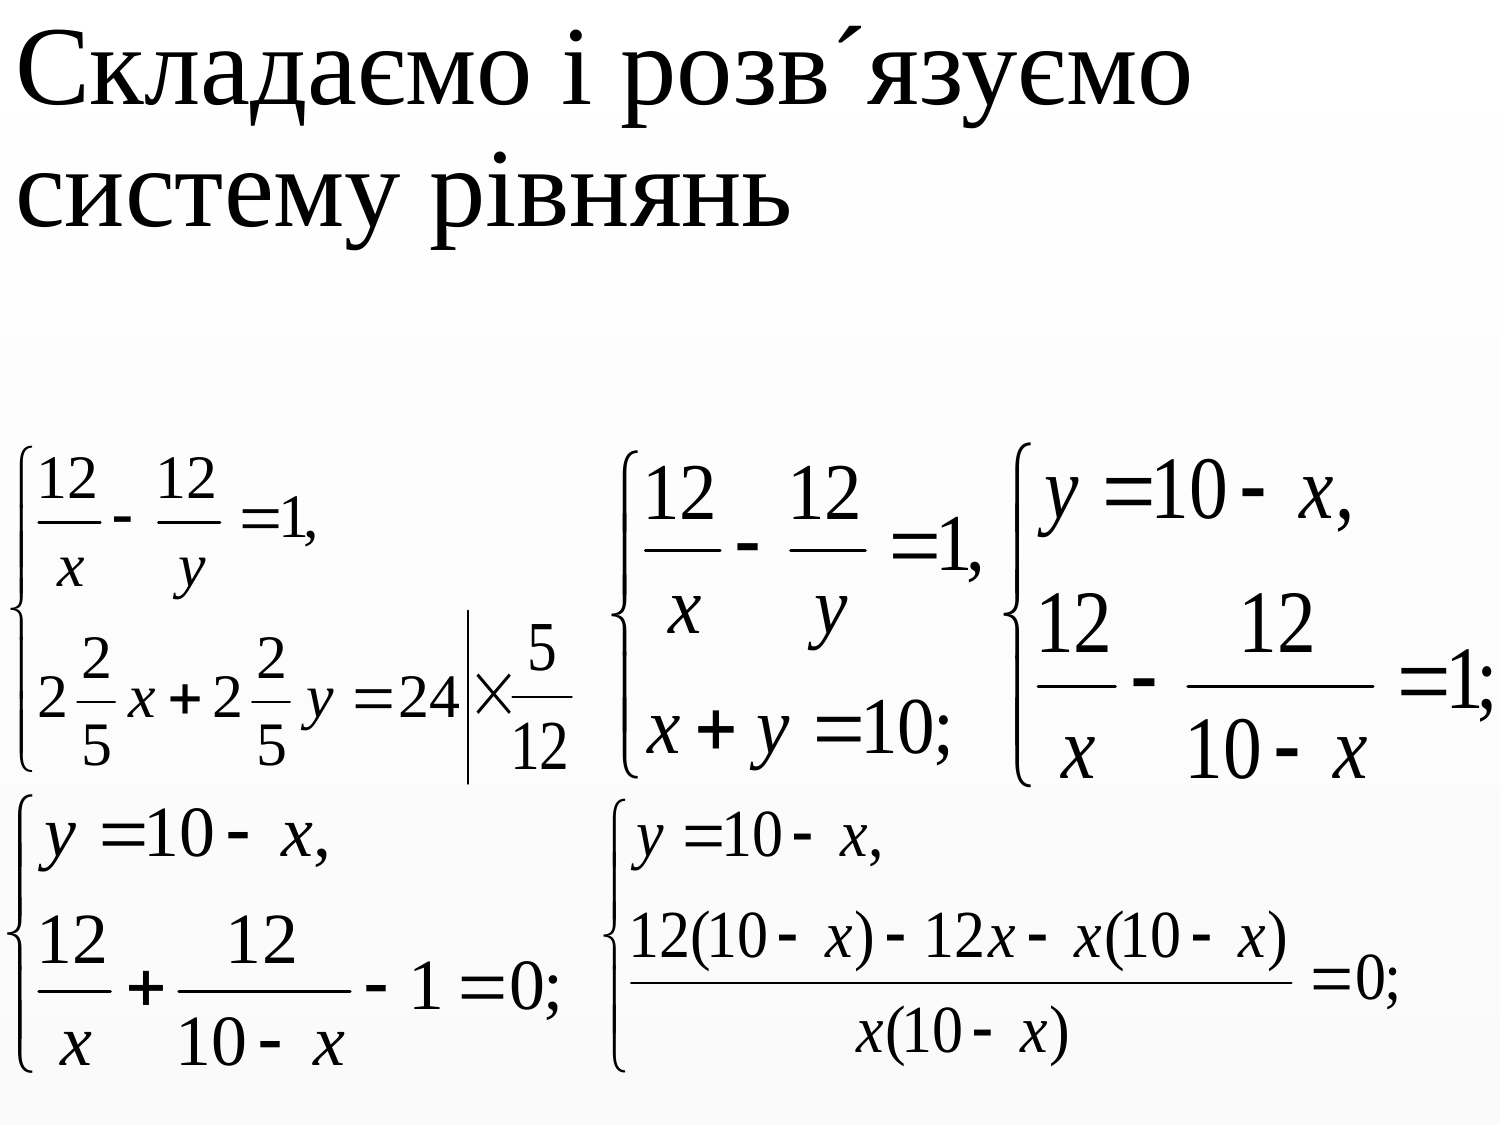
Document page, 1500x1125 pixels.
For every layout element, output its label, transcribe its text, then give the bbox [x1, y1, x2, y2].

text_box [985, 421, 1500, 809]
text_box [594, 432, 983, 778]
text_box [0, 432, 473, 770]
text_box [456, 597, 587, 798]
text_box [0, 777, 573, 1091]
title Складаємо і розв´язуємо систему рівнянь [0, 128, 1500, 258]
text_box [589, 784, 1412, 1088]
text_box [740, 544, 760, 581]
